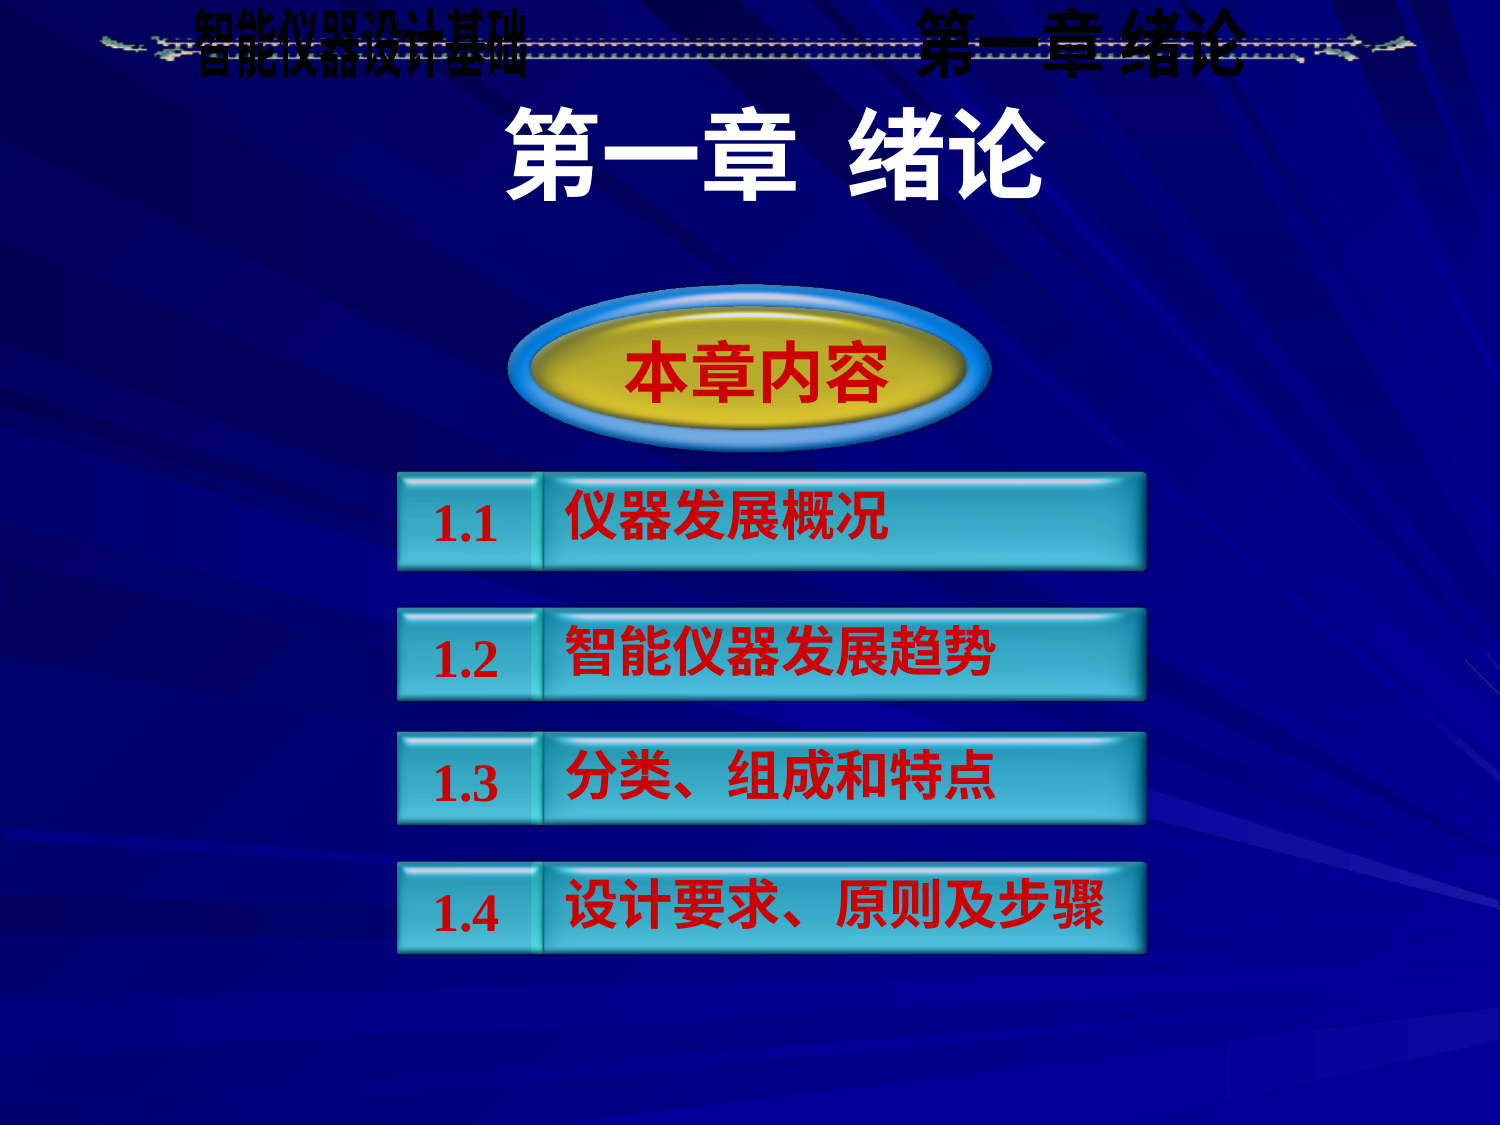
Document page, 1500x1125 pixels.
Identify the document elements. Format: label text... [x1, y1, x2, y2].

picture [1158, 63, 1170, 67]
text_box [395, 727, 1152, 829]
picture [88, 30, 1424, 79]
picture [299, 30, 308, 47]
picture [202, 40, 211, 46]
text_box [501, 279, 998, 457]
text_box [395, 857, 1152, 959]
picture [930, 48, 940, 52]
text_box 第一章 绪论 [76, 85, 1471, 220]
picture [372, 30, 382, 69]
picture [1158, 52, 1170, 56]
picture [383, 49, 391, 58]
picture [206, 64, 223, 68]
picture [288, 30, 299, 70]
picture [1135, 35, 1154, 47]
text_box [395, 603, 1152, 705]
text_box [395, 467, 1152, 575]
